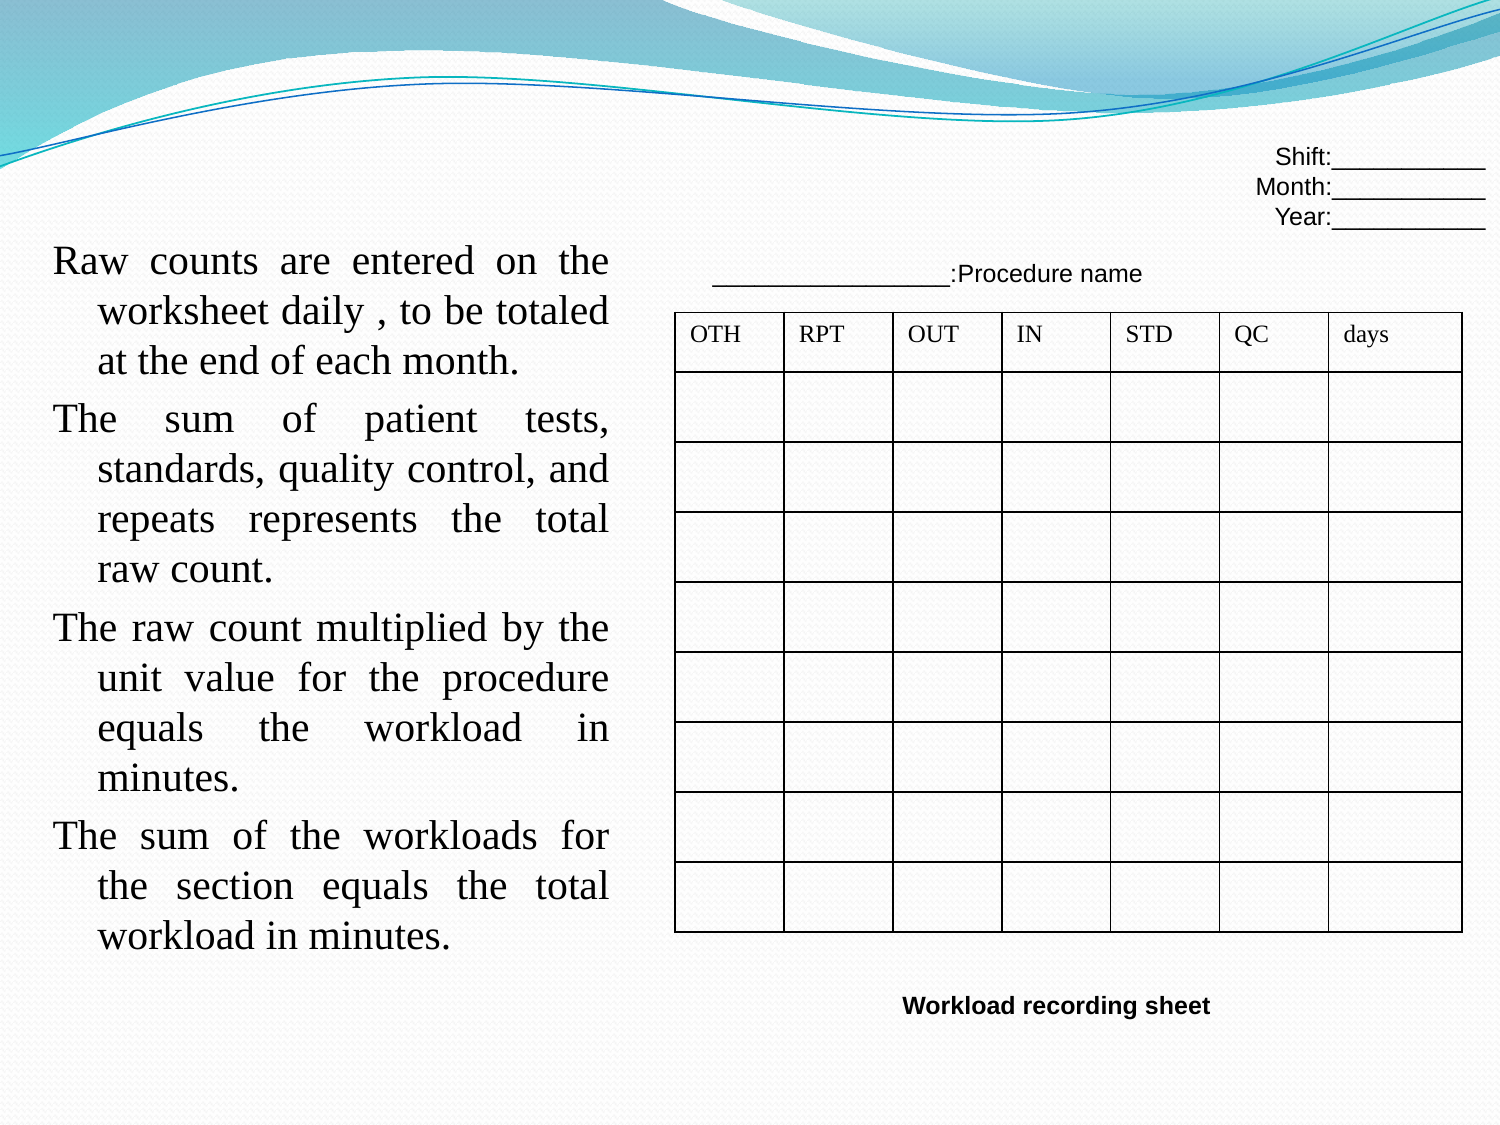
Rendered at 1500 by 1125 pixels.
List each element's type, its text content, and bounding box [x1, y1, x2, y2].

table_header OUT [894, 313, 1001, 371]
table_cell [1111, 863, 1219, 931]
table_cell [1220, 513, 1328, 581]
table_header days [1329, 313, 1461, 371]
table_cell [1329, 863, 1461, 931]
table_cell [1003, 793, 1110, 861]
text_box Workload recording sheet [887, 962, 1227, 1058]
table_cell [1329, 373, 1461, 441]
table_cell [1220, 723, 1328, 791]
text_box Shift:___________ Month:___________ Year:___________ [1240, 133, 1500, 238]
table_cell [1329, 583, 1461, 651]
table_cell [894, 513, 1001, 581]
table_cell [894, 583, 1001, 651]
table_cell [1220, 443, 1328, 511]
table_cell [1329, 723, 1461, 791]
table_cell [1003, 863, 1110, 931]
table_cell [1220, 863, 1328, 931]
table_cell [1003, 373, 1110, 441]
table_header QC [1220, 313, 1328, 371]
table_cell [676, 793, 783, 861]
table_cell [1111, 513, 1219, 581]
table_cell [1003, 653, 1110, 721]
table_cell [1003, 583, 1110, 651]
table_cell [785, 863, 892, 931]
table_cell [676, 863, 783, 931]
table_cell [1329, 443, 1461, 511]
table_cell [785, 513, 892, 581]
table_cell [894, 373, 1001, 441]
table_cell [1003, 723, 1110, 791]
table_cell [1111, 443, 1219, 511]
table_cell [1111, 373, 1219, 441]
table_cell [894, 863, 1001, 931]
table_cell [785, 723, 892, 791]
table_cell [894, 443, 1001, 511]
table_cell [785, 443, 892, 511]
table_cell [676, 583, 783, 651]
table_cell [676, 373, 783, 441]
table_cell [1003, 513, 1110, 581]
table_cell [1111, 723, 1219, 791]
text_box Procedure name:_________________ [697, 249, 1158, 295]
table_cell [676, 513, 783, 581]
table_cell [1220, 793, 1328, 861]
table_cell [1329, 513, 1461, 581]
table_cell [1220, 373, 1328, 441]
table_cell [1111, 793, 1219, 861]
table_cell [894, 653, 1001, 721]
table_cell [676, 443, 783, 511]
table_cell [785, 653, 892, 721]
list Raw counts are entered on the worksheet daily , to be totaled at the end of each month. The sum of patient tests, standards, quality control, and repeats represents the total raw count. The raw count multiplied by the unit value for the procedure equals the workload in minutes. The sum of the workloads for the section equals the total workload in minutes. [37, 224, 626, 688]
table_cell [785, 373, 892, 441]
table_cell [785, 583, 892, 651]
table_header OTH [676, 313, 783, 371]
table_cell [894, 793, 1001, 861]
table_cell [1003, 443, 1110, 511]
table_cell [1329, 653, 1461, 721]
table_header RPT [785, 313, 892, 371]
table_cell [1111, 583, 1219, 651]
table_cell [894, 723, 1001, 791]
table_cell [1329, 793, 1461, 861]
table_header STD [1111, 313, 1219, 371]
table_header IN [1003, 313, 1110, 371]
table_cell [785, 793, 892, 861]
table_cell [1220, 653, 1328, 721]
table_cell [676, 723, 783, 791]
table_cell [1111, 653, 1219, 721]
table_cell [676, 653, 783, 721]
table_cell [1220, 583, 1328, 651]
